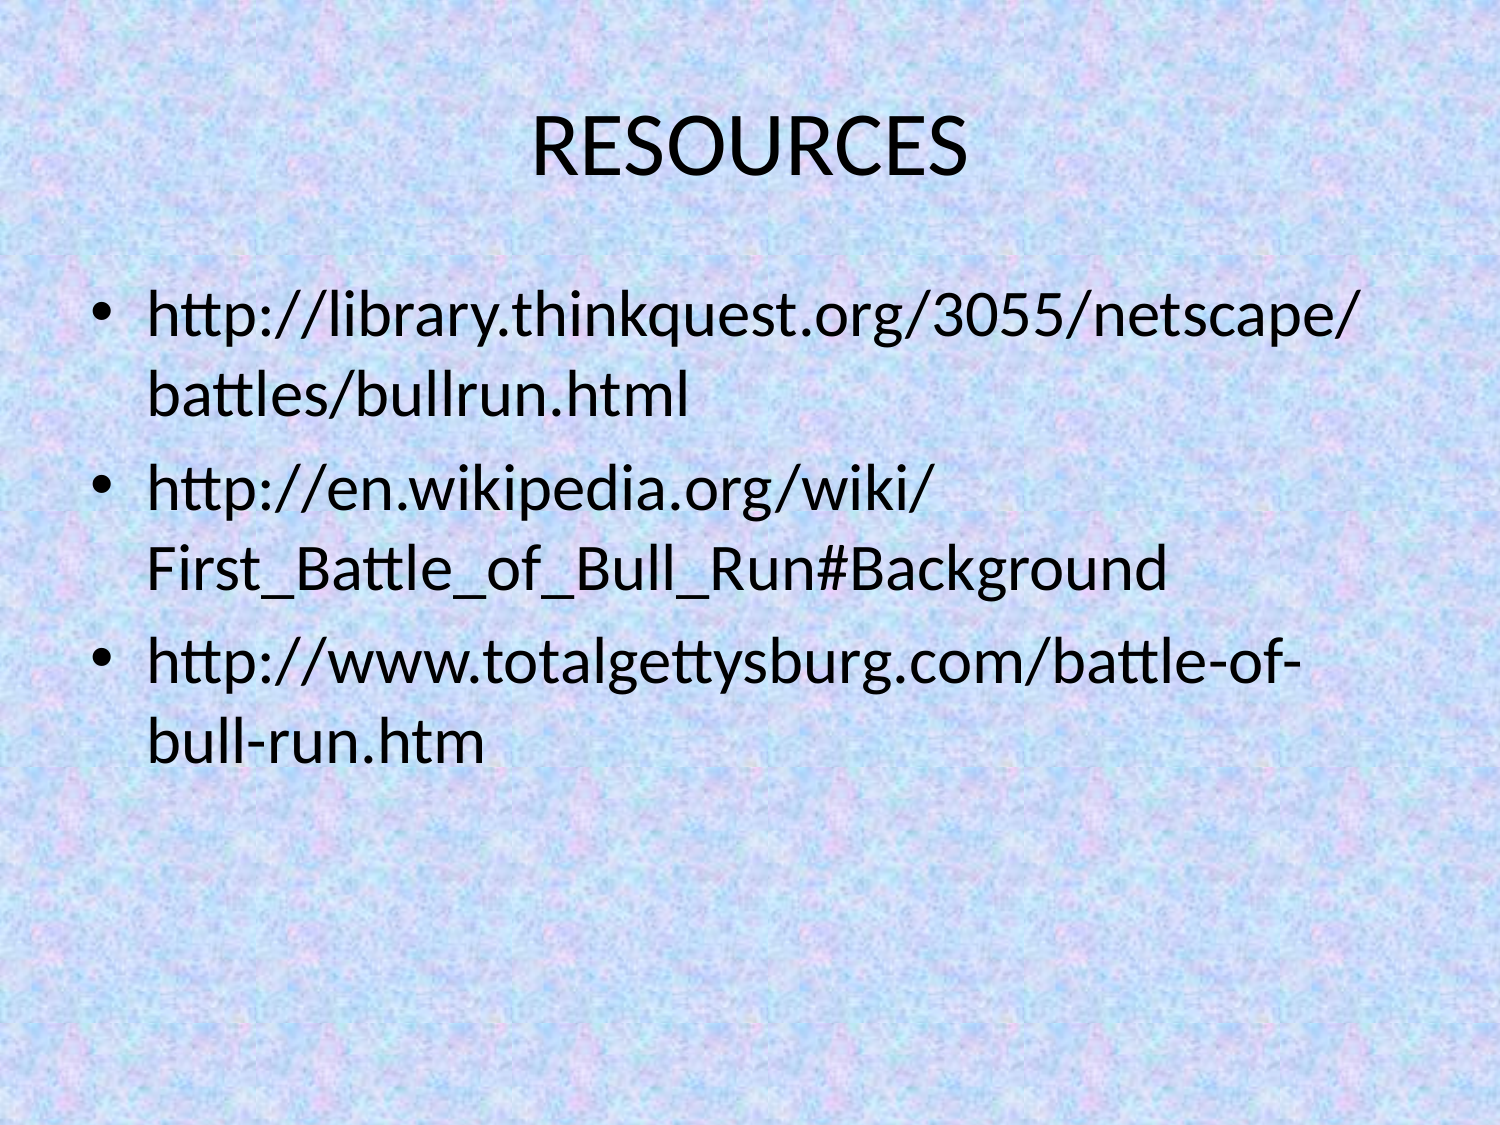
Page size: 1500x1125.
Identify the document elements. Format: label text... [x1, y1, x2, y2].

list http://library.thinkquest.org/3055/netscape/battles/bullrun.html http://en.wikipedia.org/wiki/First_Battle_of_Bull_Run#Background http://www.totalgettysburg.com/battle-of-bull-run.htm [75, 262, 1425, 1100]
picture [0, 0, 1500, 1125]
title RESOURCES [75, 45, 1425, 233]
